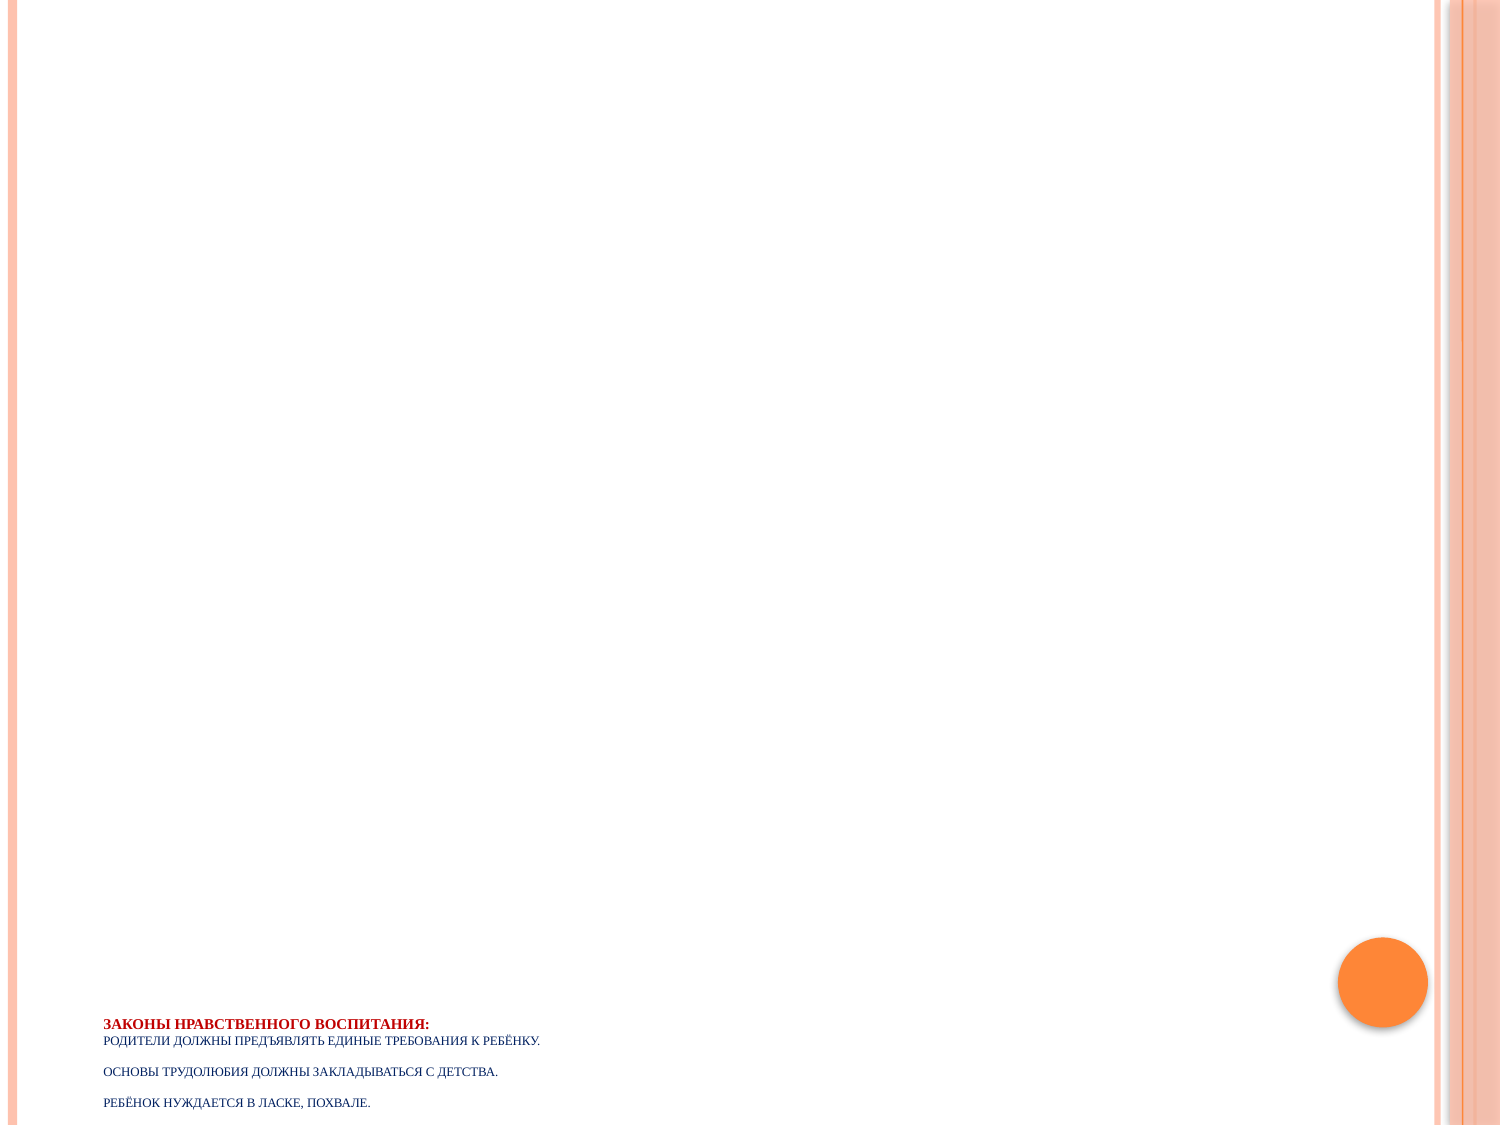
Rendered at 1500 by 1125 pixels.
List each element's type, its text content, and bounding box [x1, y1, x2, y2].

title Законы нравственного воспитания: Родители должны предъявлять единые требования к ребёнку. Основы трудолюбия должны закладываться с детства. Ребёнок нуждается в ласке, похвале. Уважительного отношения членов семьи друг к другу. В семье должно быть правильное и равномерное распределение материальных и моральных средств для детей. [88, 999, 1314, 1125]
